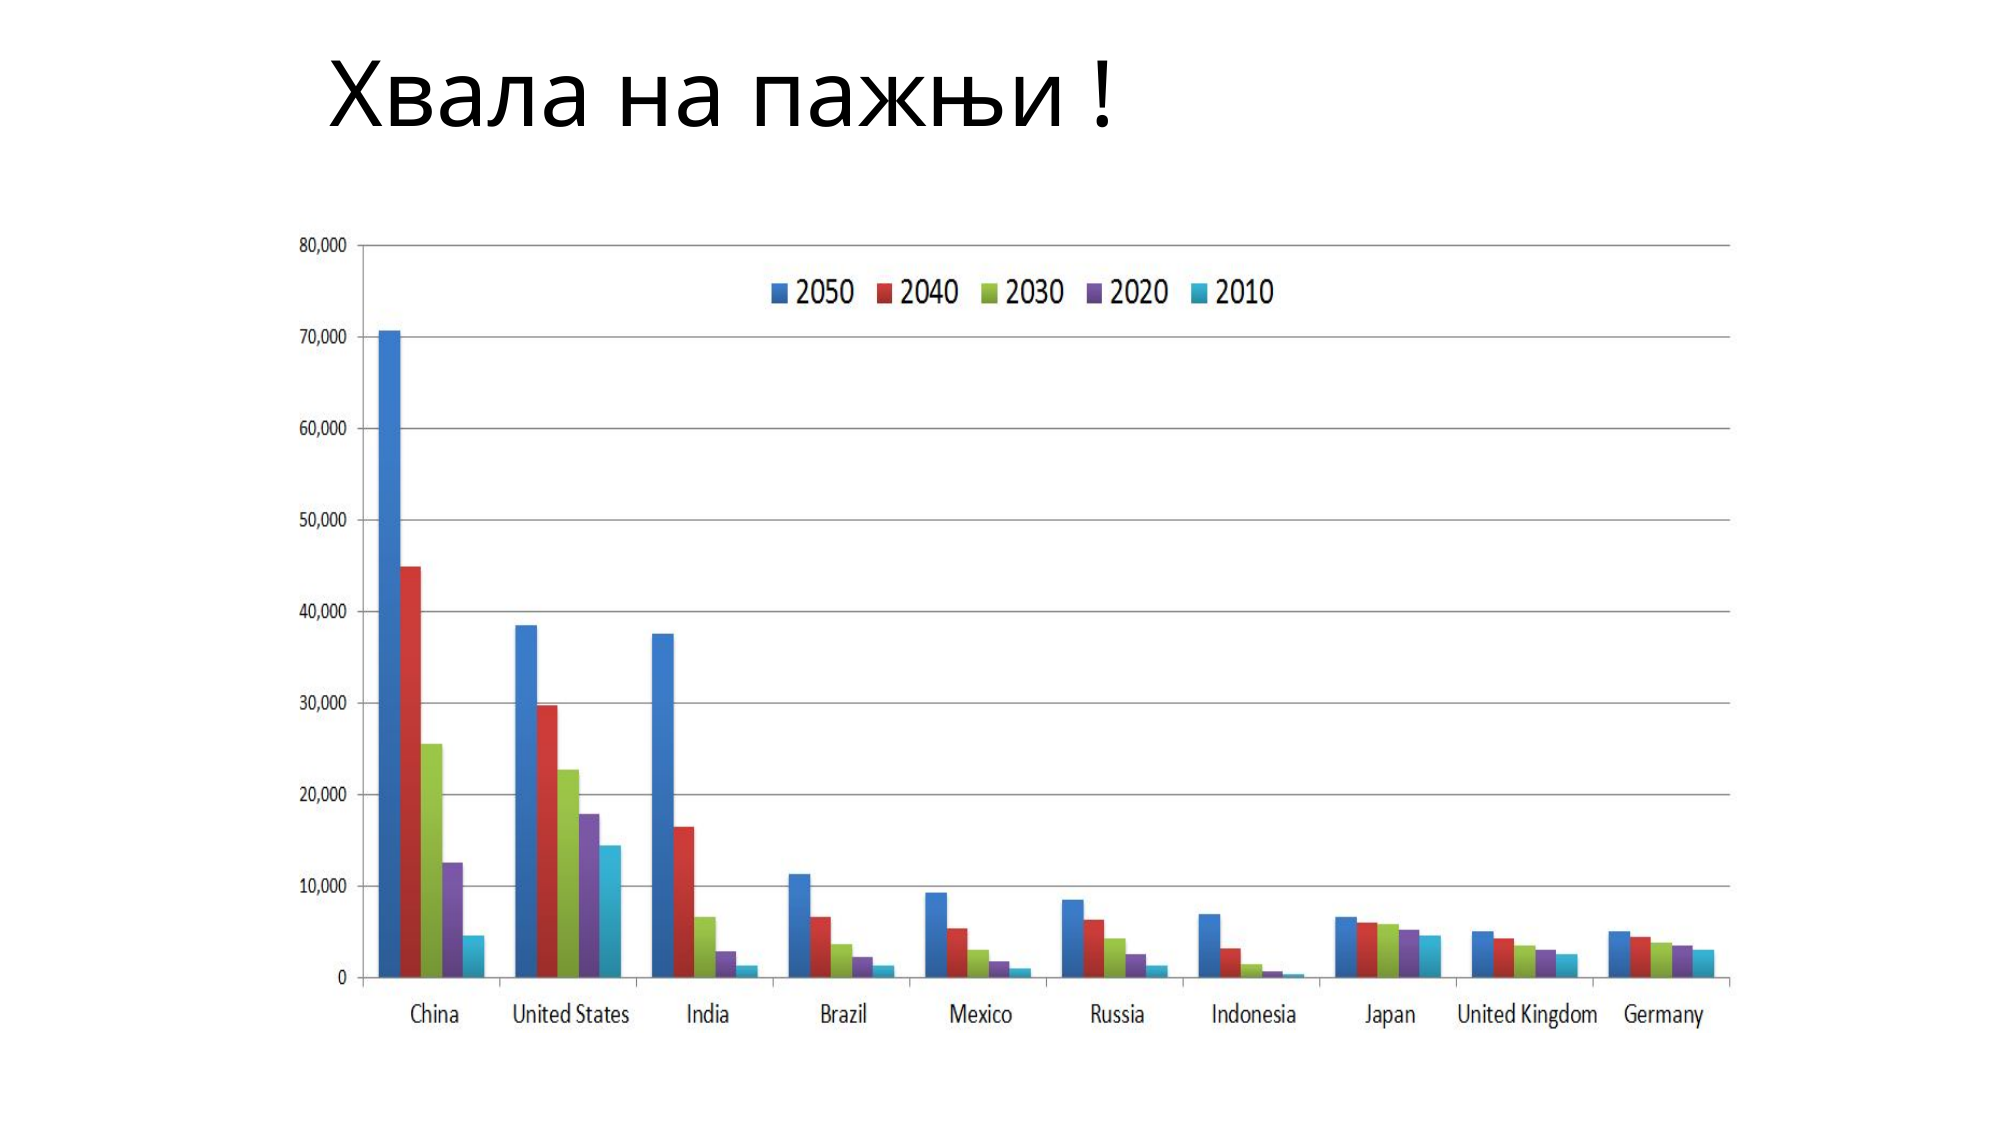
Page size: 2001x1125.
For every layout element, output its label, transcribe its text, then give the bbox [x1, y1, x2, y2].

picture [282, 172, 1740, 1033]
title Хвала на пажњи ! [314, 2, 1665, 172]
